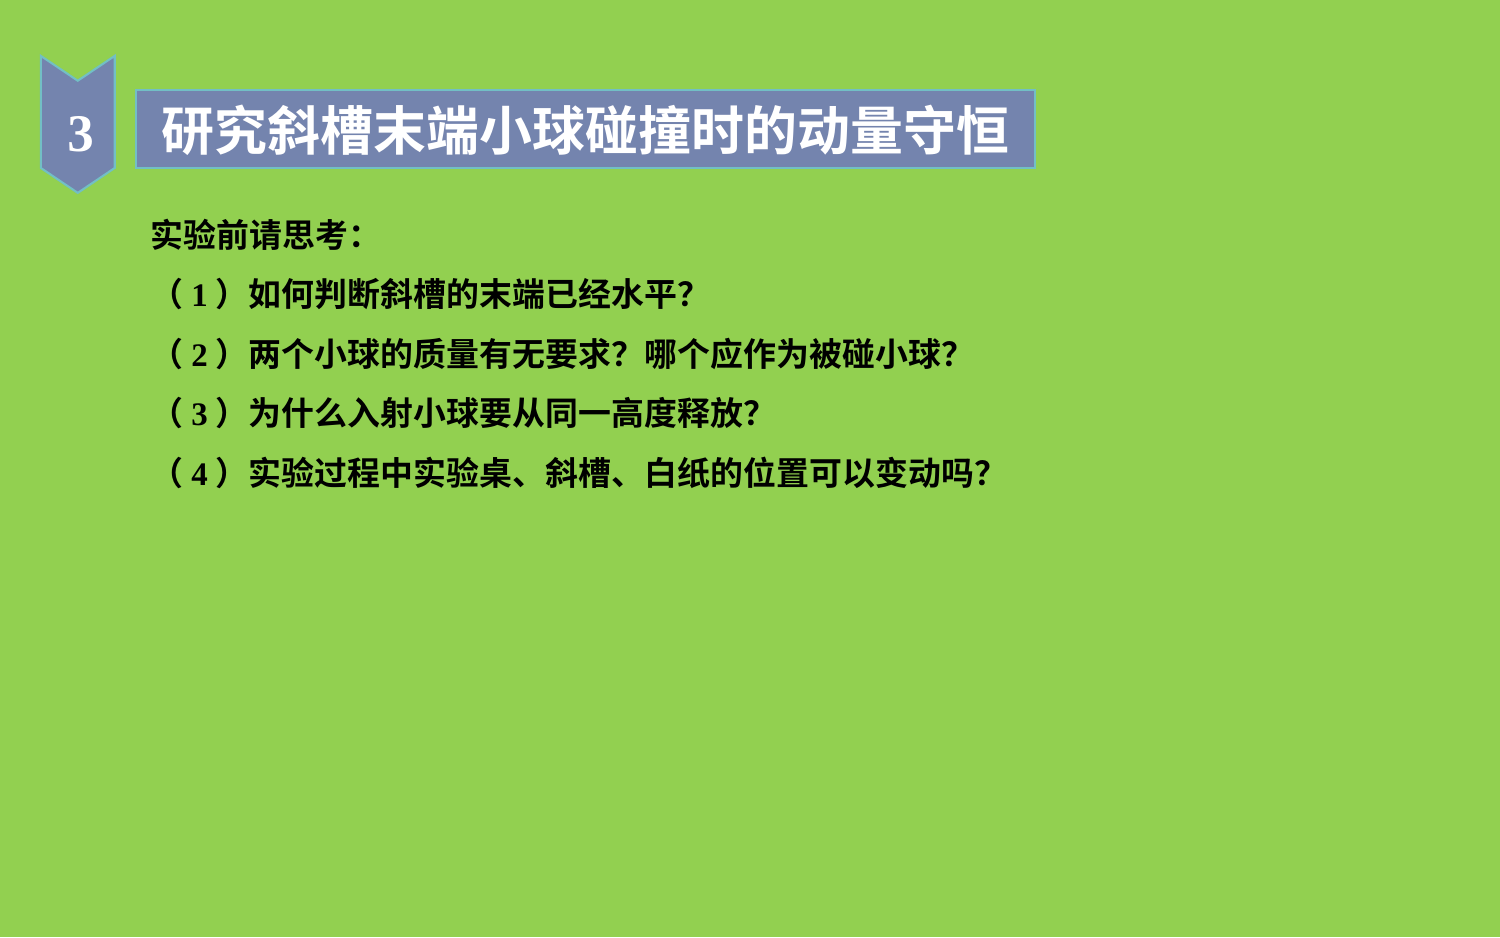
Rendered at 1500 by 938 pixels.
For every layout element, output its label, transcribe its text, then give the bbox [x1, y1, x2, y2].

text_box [40, 55, 115, 194]
text_box 研究斜槽末端小球碰撞时的动量守恒 [135, 90, 1036, 169]
text_box 实验前请思考： （1）如何判断斜槽的末端已经水平？ （2）两个小球的质量有无要求？哪个应作为被碰小球？ （3）为什么入射小球要从同一高度释放？ （4）实验过程中实验桌、斜槽、白纸的位置可以变动吗？ [135, 187, 1355, 494]
